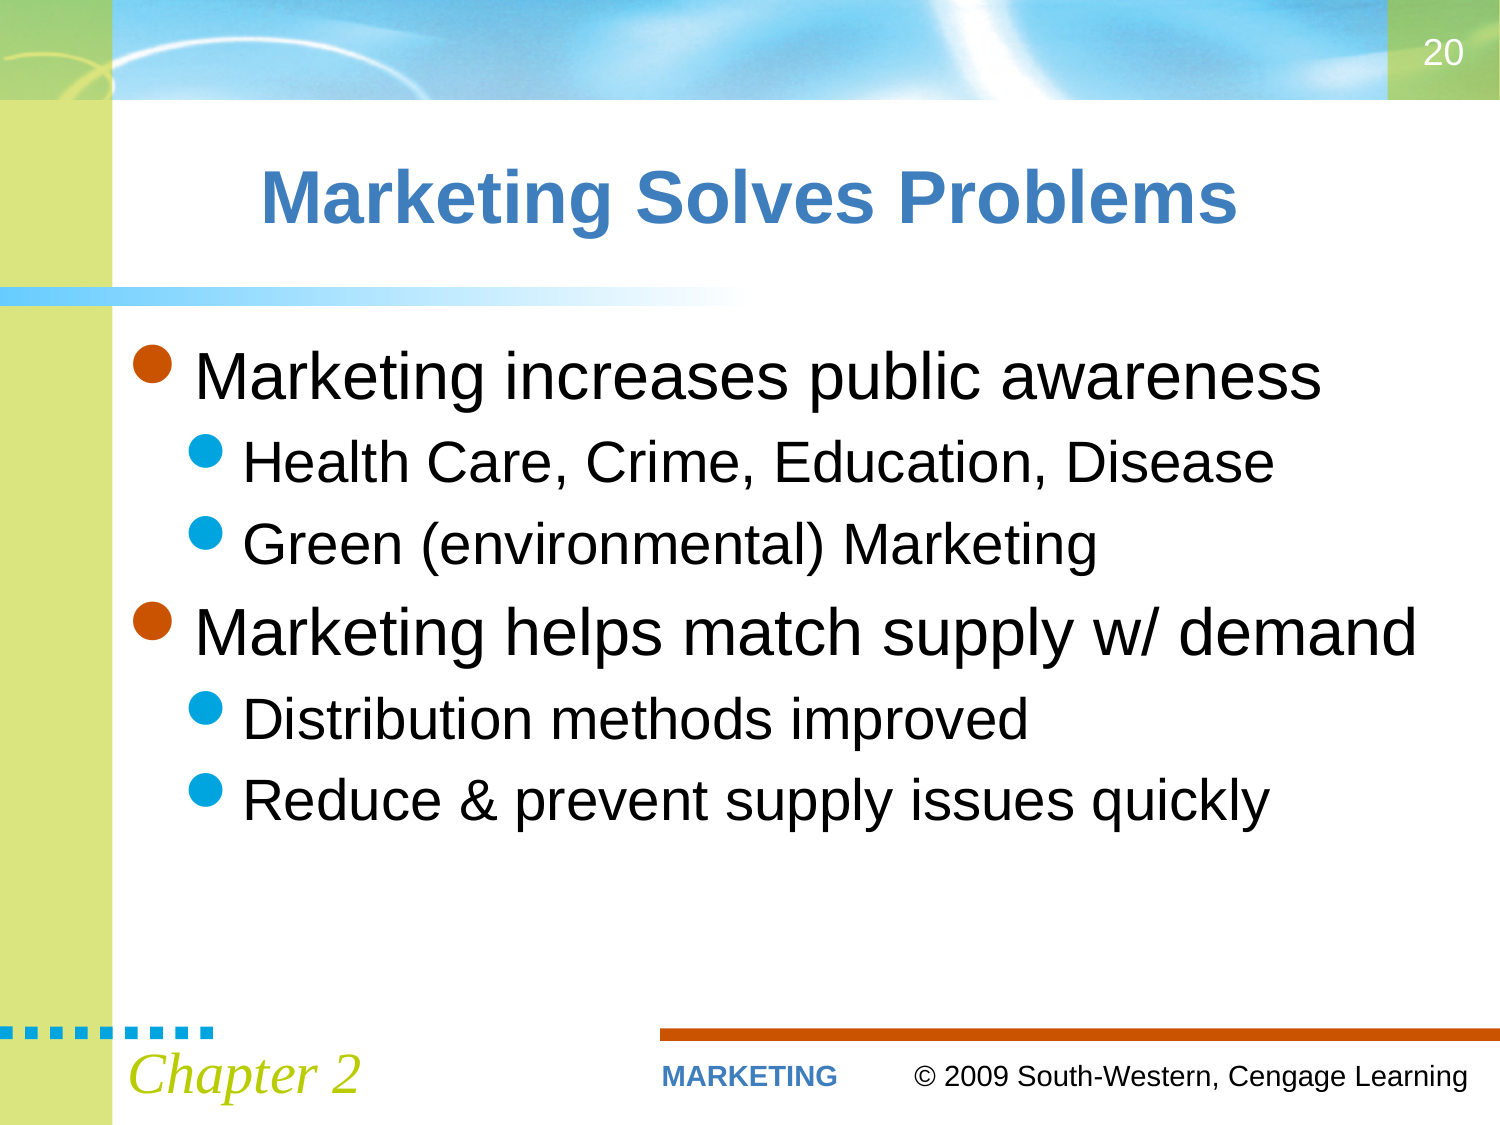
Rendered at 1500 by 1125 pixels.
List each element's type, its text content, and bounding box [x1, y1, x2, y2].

list Marketing increases public awareness Health Care, Crime, Education, Disease Green (environmental) Marketing Marketing helps match supply w/ demand Distribution methods improved Reduce & prevent supply issues quickly [112, 324, 1463, 1001]
title Marketing Solves Problems [112, 99, 1388, 288]
footer Chapter 2 [112, 1012, 638, 1113]
slide_number 20 [1387, 0, 1500, 101]
